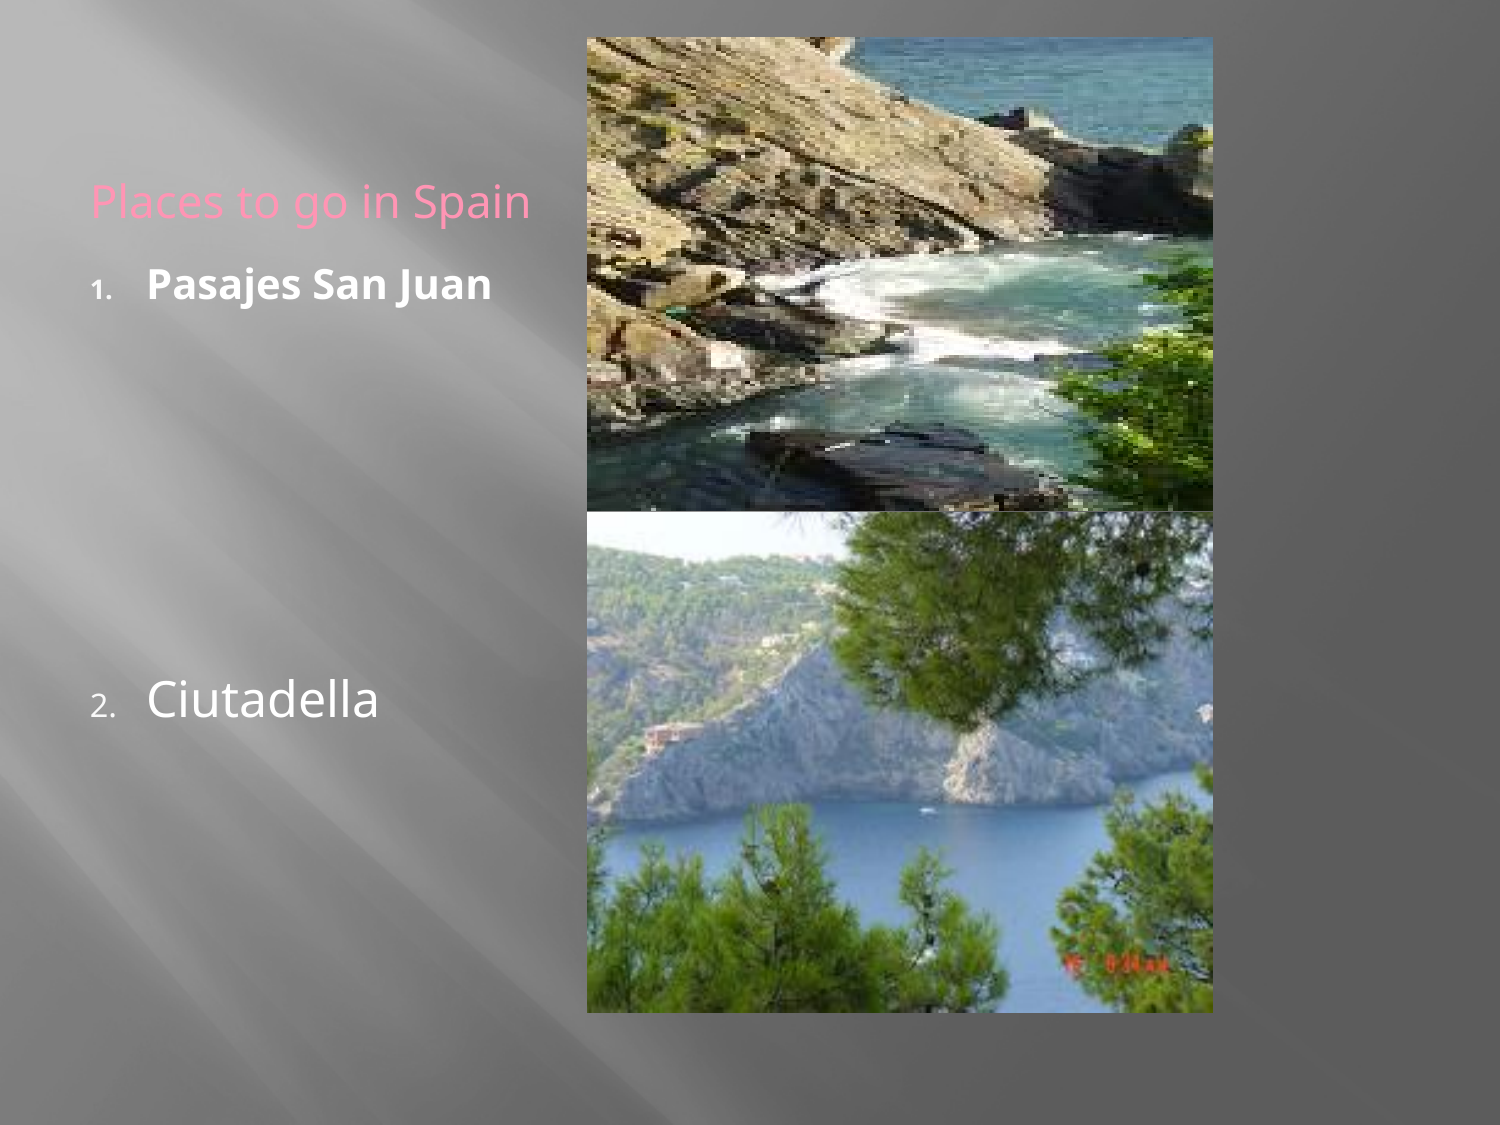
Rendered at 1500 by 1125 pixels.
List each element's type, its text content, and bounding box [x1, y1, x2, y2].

title Places to go in Spain [75, 44, 569, 236]
picture [587, 37, 1213, 511]
list Pasajes San Juan Ciutadella [75, 249, 569, 1005]
picture [587, 512, 1213, 1013]
